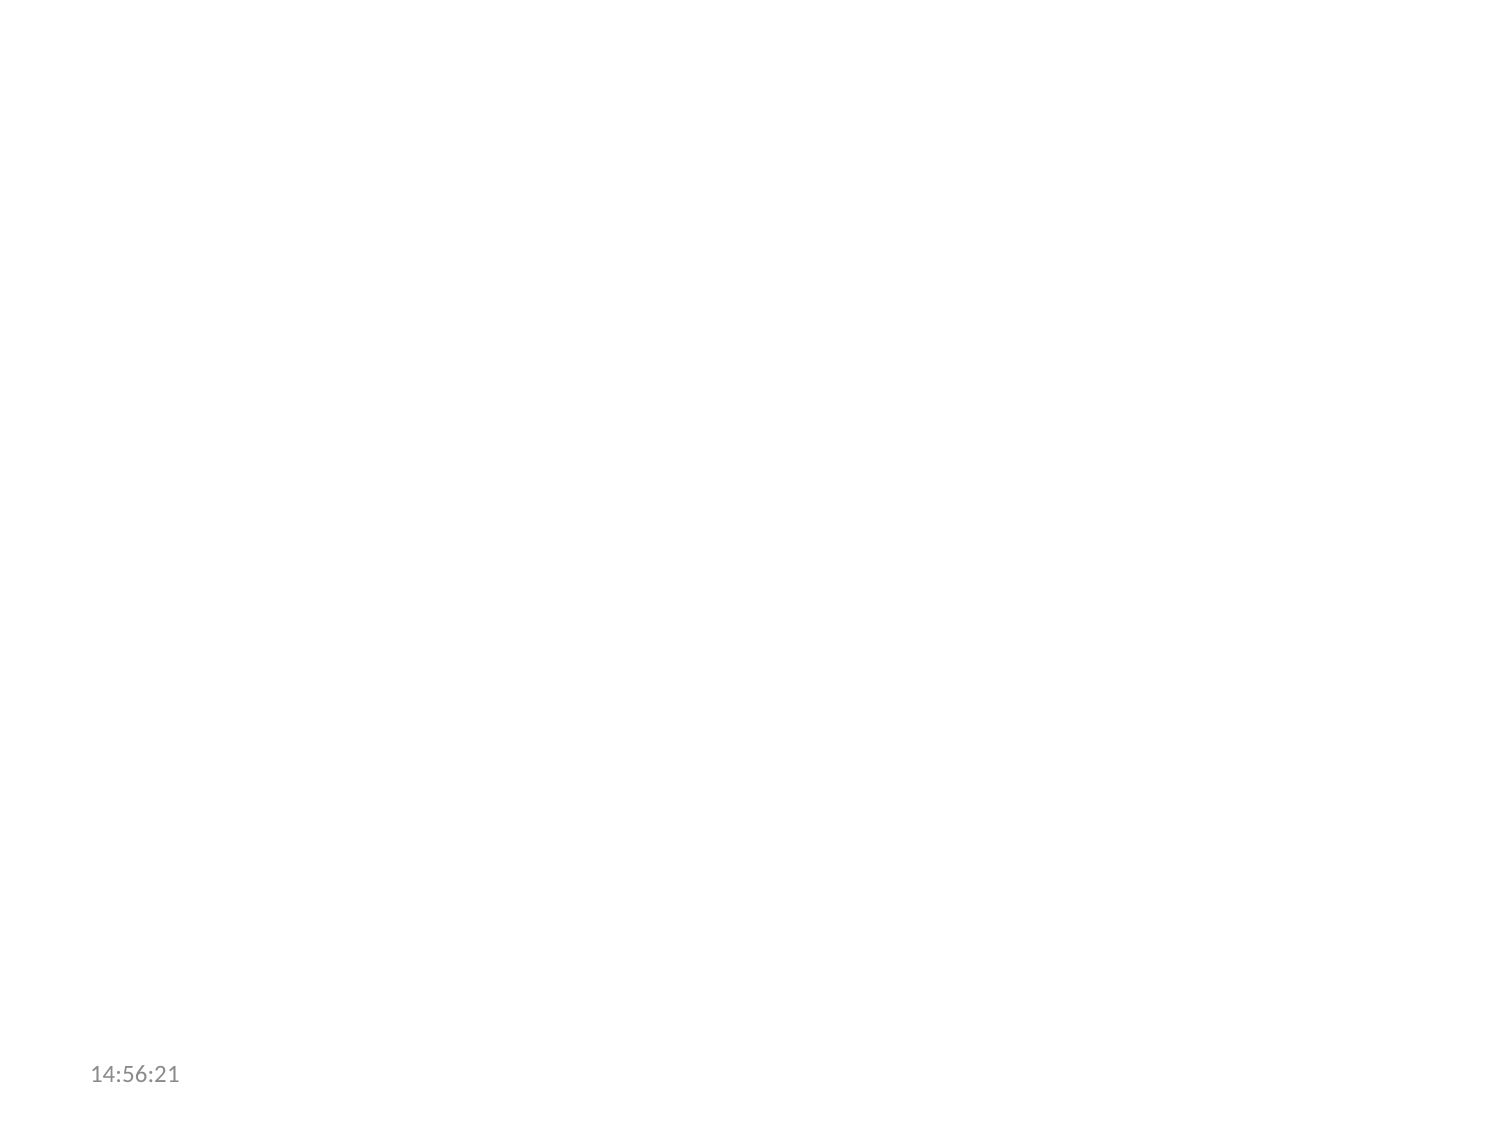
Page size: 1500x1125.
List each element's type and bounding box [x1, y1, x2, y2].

slide_number [75, 1042, 425, 1103]
